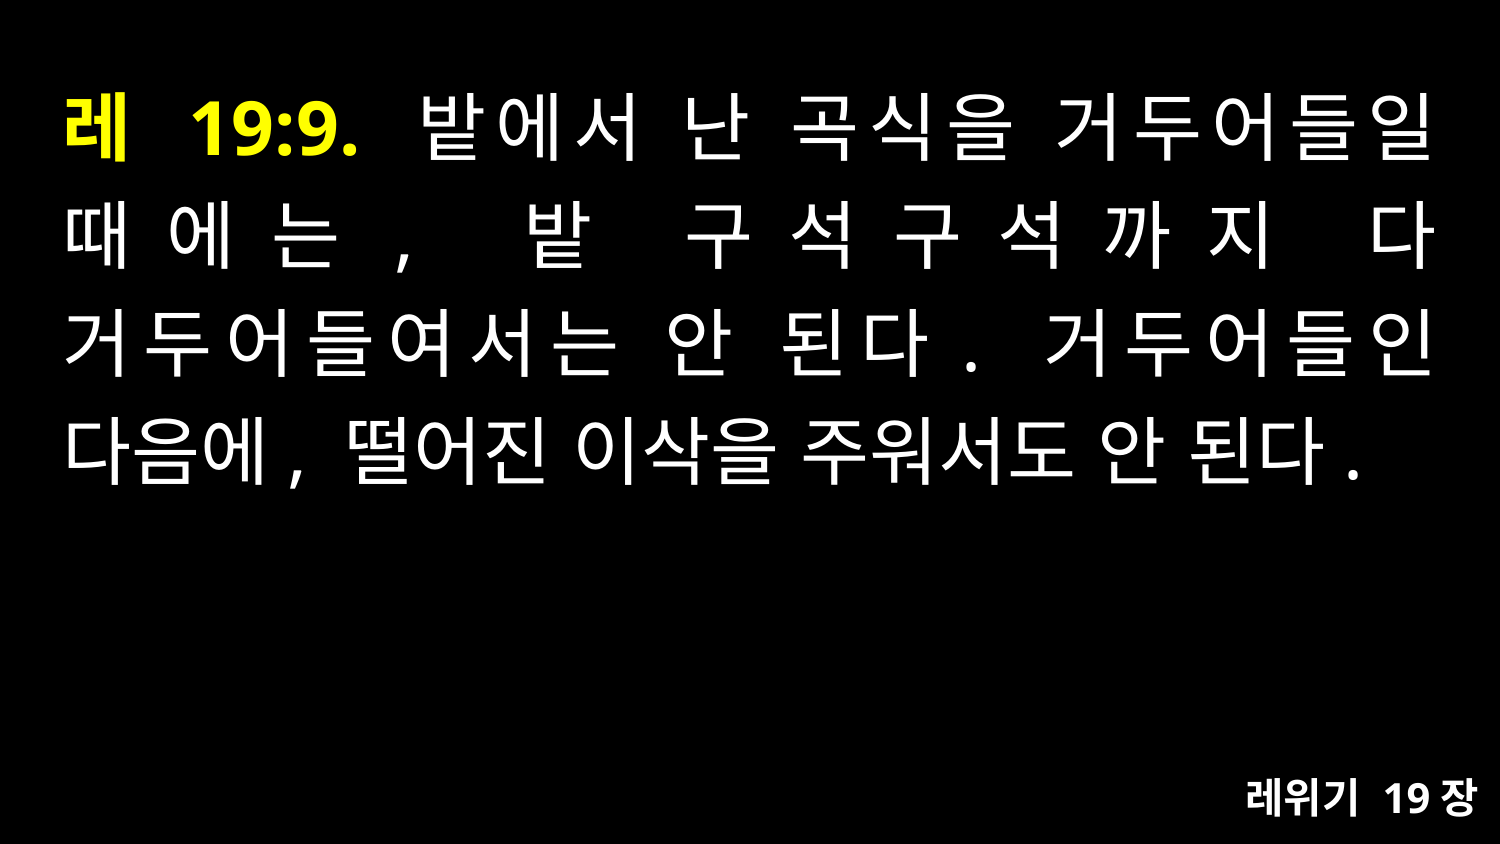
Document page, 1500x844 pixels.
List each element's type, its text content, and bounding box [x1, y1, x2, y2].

subtitle 레위기 19장 [916, 770, 1500, 844]
title 레 19:9. 밭에서 난 곡식을 거두어들일 때에는, 밭 구석구석까지 다 거두어들여서는 안 된다. 거두어들인 다음에, 떨어진 이삭을 주워서도 안 된다. [0, 0, 1500, 844]
